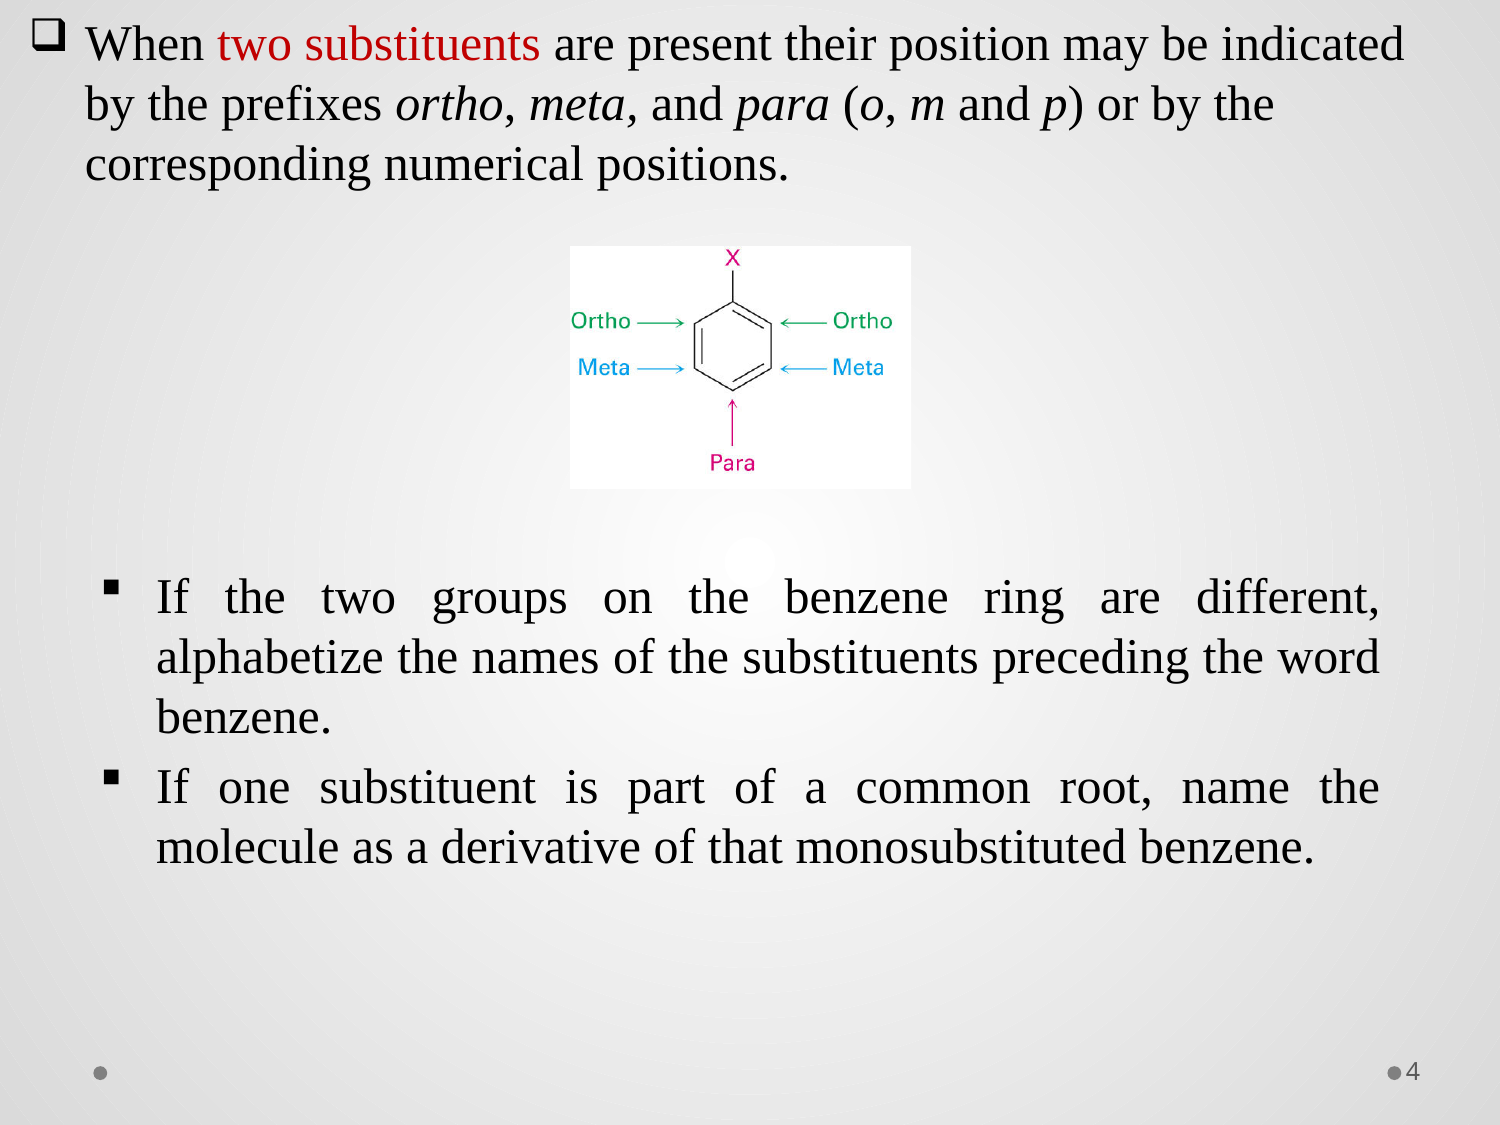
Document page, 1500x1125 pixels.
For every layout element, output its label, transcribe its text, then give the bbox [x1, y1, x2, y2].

text_box When two substituents are present their position may be indicated by the prefixes ortho, meta, and para (o, m and p) or by the corresponding numerical positions. [0, 2, 1436, 198]
picture [569, 246, 912, 489]
text_box If the two groups on the benzene ring are different, alphabetize the names of the substituents preceding the word benzene. If one substituent is part of a common root, name the molecule as a derivative of that monosubstituted benzene. [85, 556, 1397, 882]
slide_number 4 [1401, 1042, 1494, 1103]
